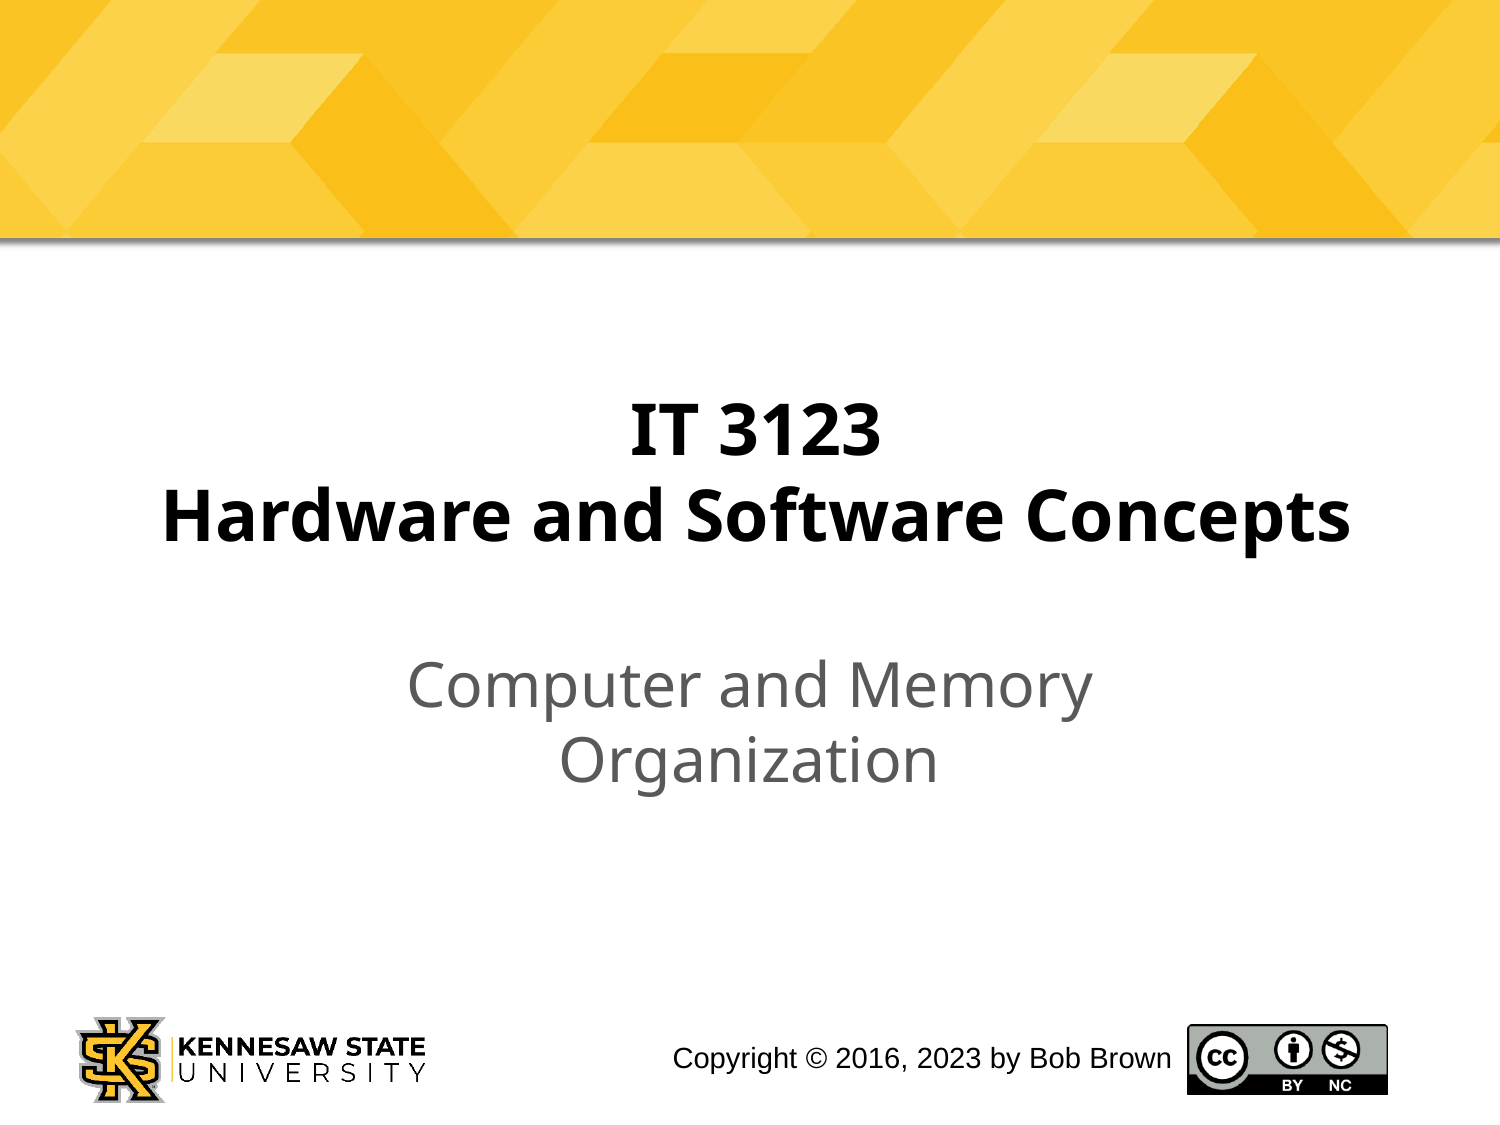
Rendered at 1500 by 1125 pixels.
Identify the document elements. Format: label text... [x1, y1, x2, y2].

picture [75, 1017, 425, 1103]
subtitle Computer and Memory Organization [225, 637, 1275, 925]
picture [1187, 1024, 1388, 1095]
title IT 3123 Hardware and Software Concepts [87, 349, 1425, 591]
picture [0, 0, 1500, 251]
